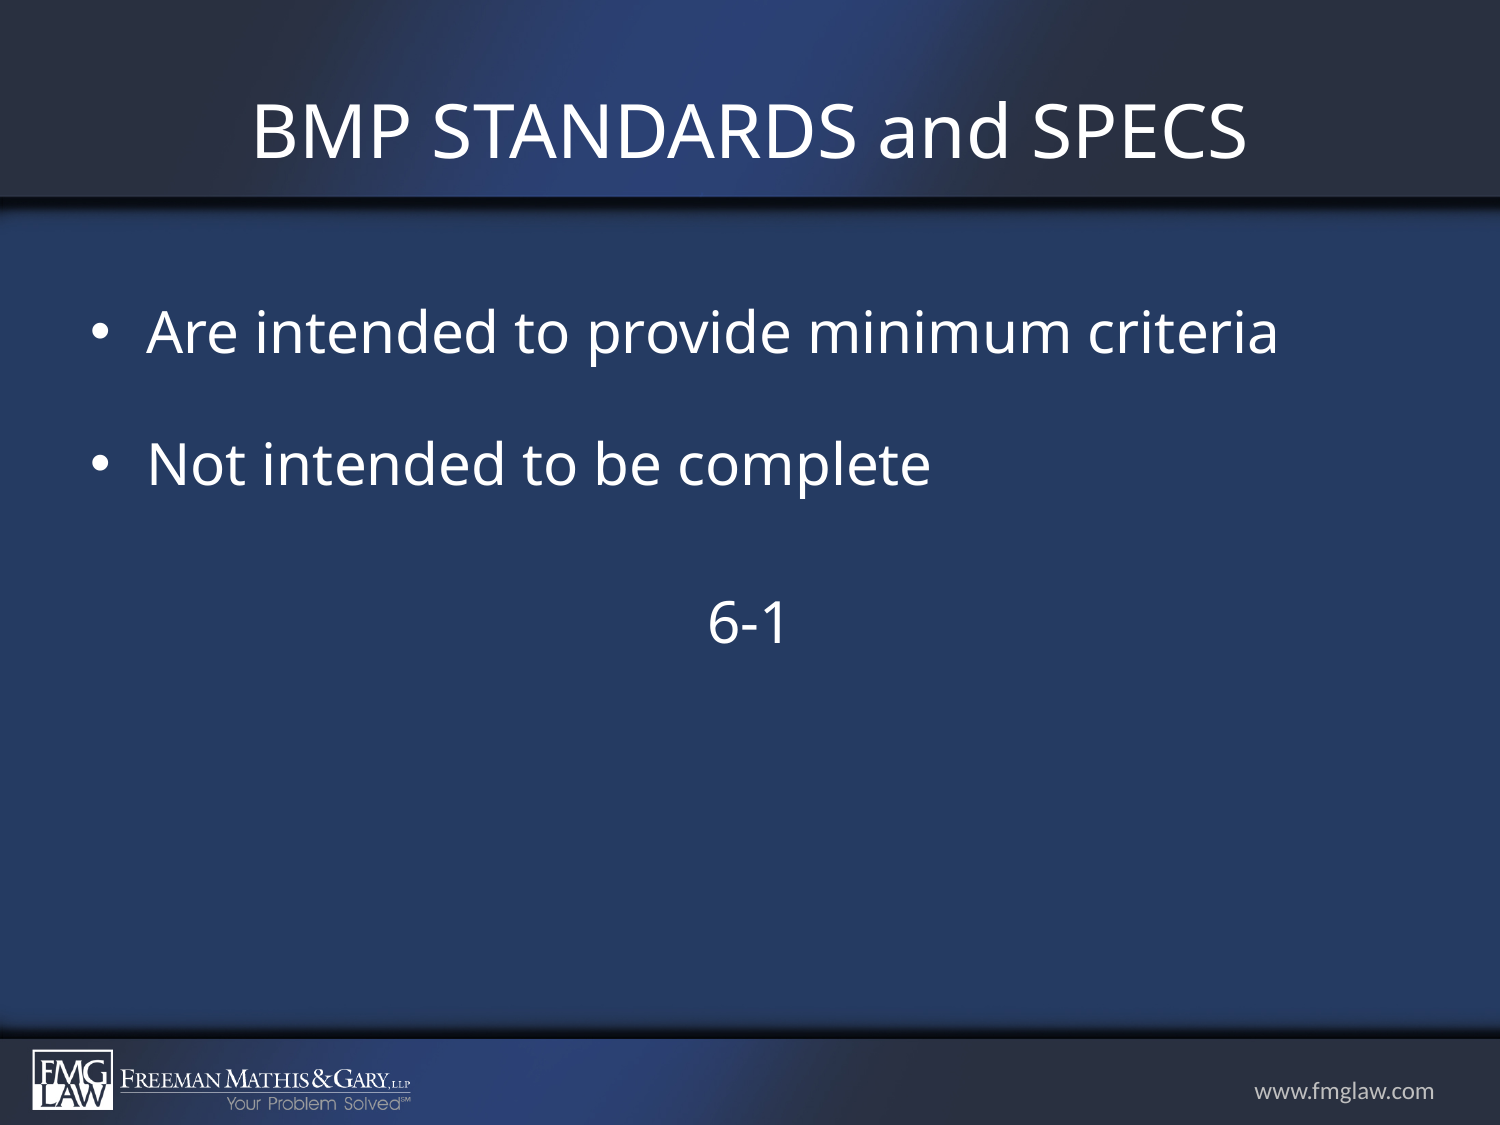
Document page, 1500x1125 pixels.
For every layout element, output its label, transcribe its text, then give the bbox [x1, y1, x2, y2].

title BMP STANDARDS and SPECS [75, 24, 1425, 233]
picture [0, 0, 1500, 1125]
list Are intended to provide minimum criteria Not intended to be complete 6-1 [75, 287, 1425, 1005]
